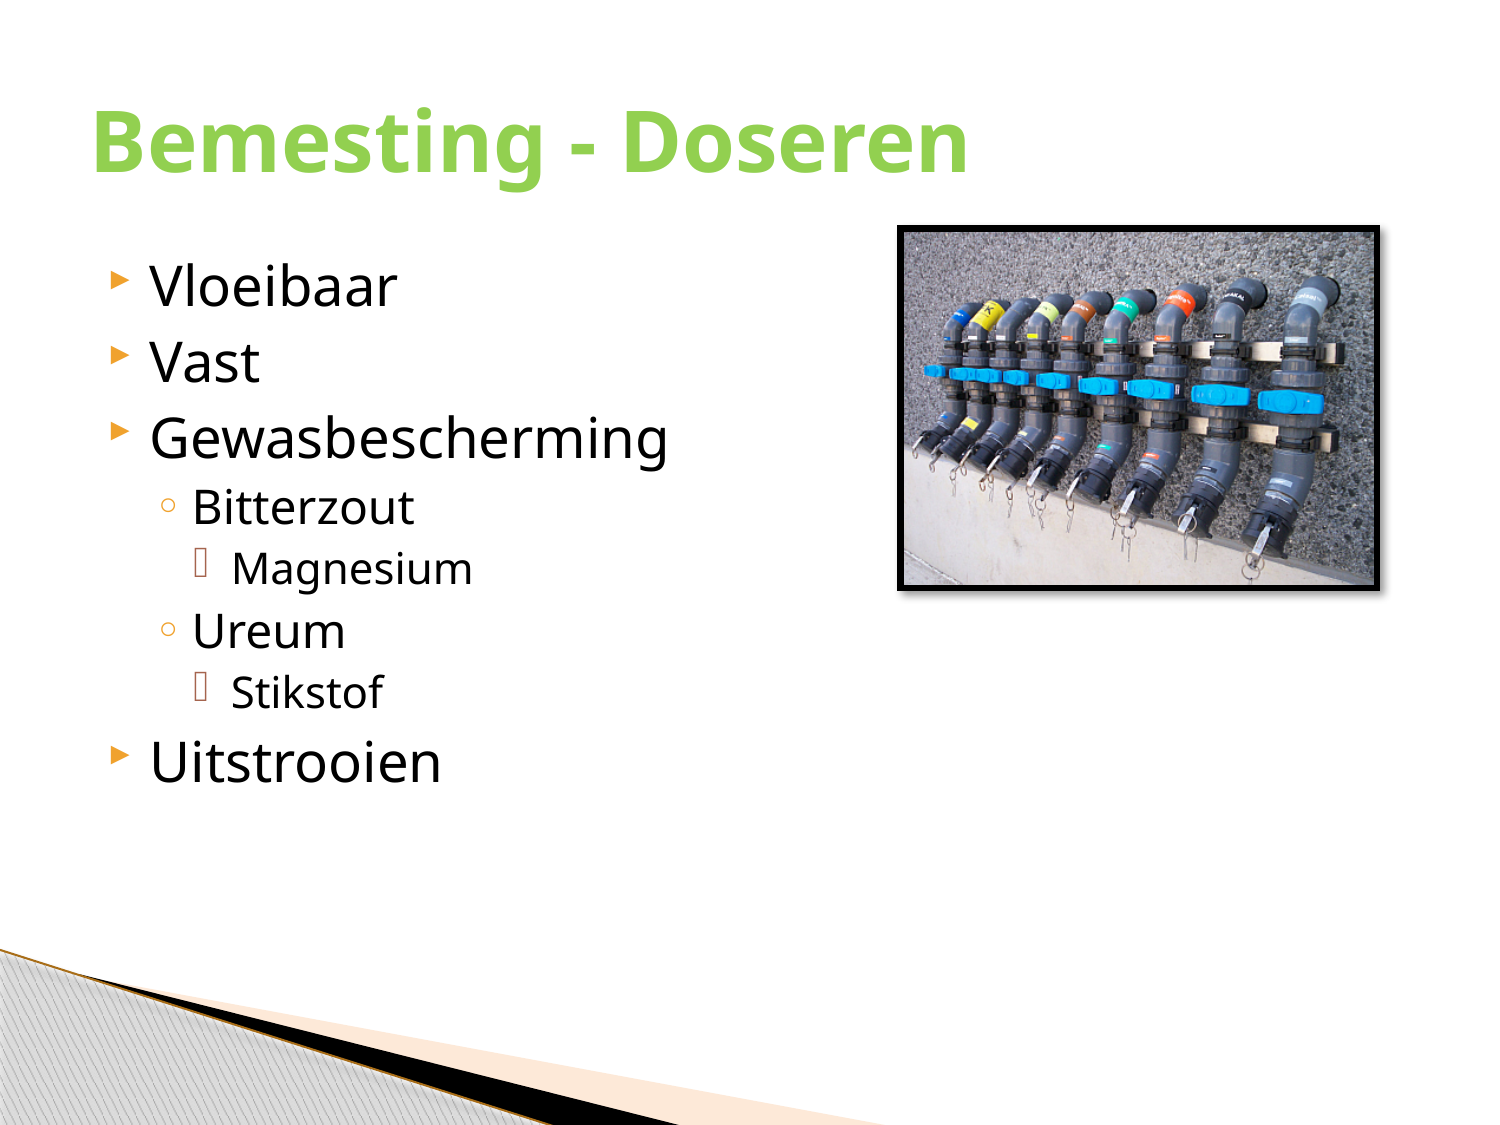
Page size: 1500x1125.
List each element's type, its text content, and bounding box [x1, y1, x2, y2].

list Vloeibaar Vast Gewasbescherming Bitterzout Magnesium Ureum Stikstof Uitstrooien [75, 243, 1425, 986]
title Bemesting - Doseren [75, 45, 1425, 233]
picture [903, 231, 1375, 585]
